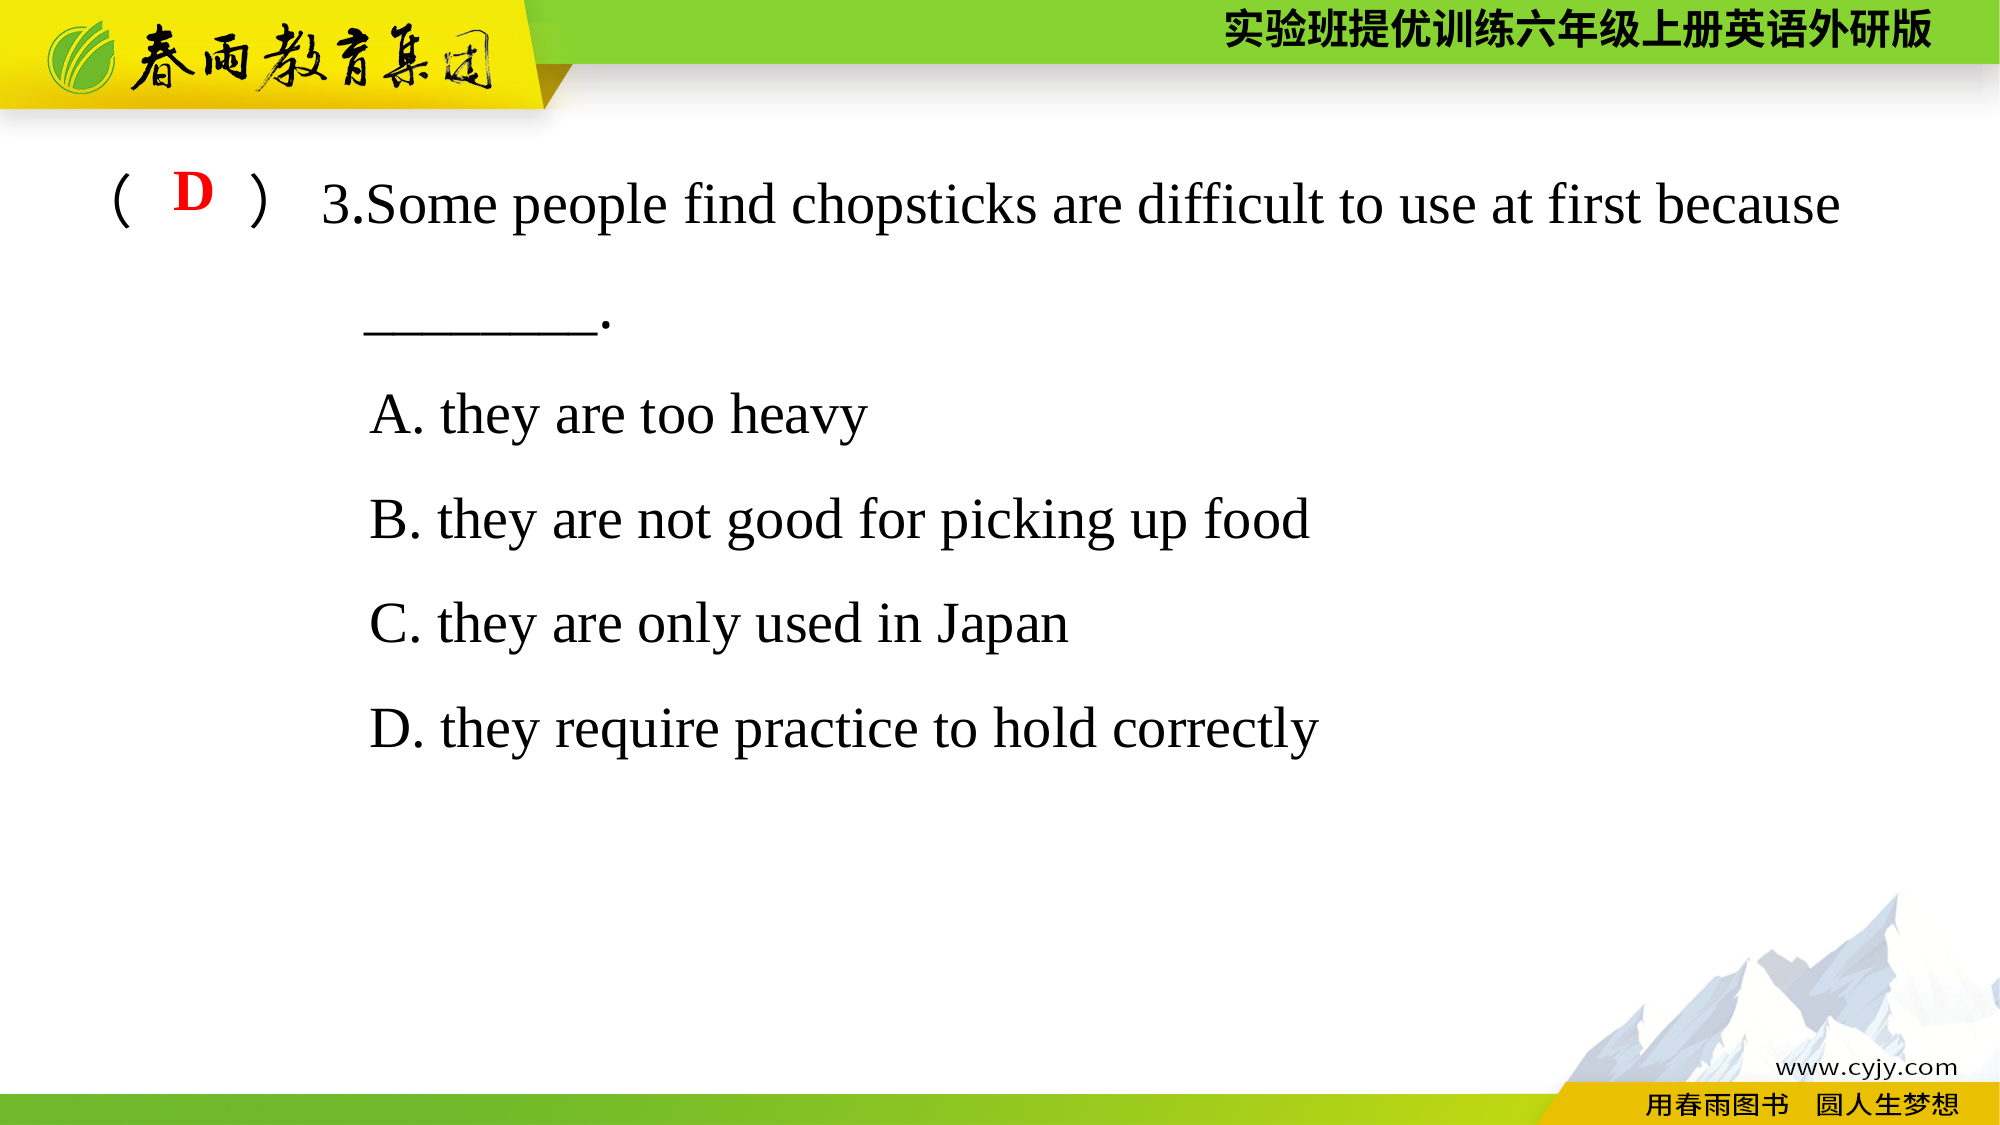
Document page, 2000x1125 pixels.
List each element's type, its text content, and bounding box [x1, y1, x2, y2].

text_box D [159, 144, 231, 230]
picture [0, 0, 2000, 1125]
list （ ）3.Some people find chopsticks are difficult to use at first because ________. A. they are too heavy B. they are not good for picking up food C. they are only used in Japan D. they require practice to hold correctly [59, 122, 1944, 774]
